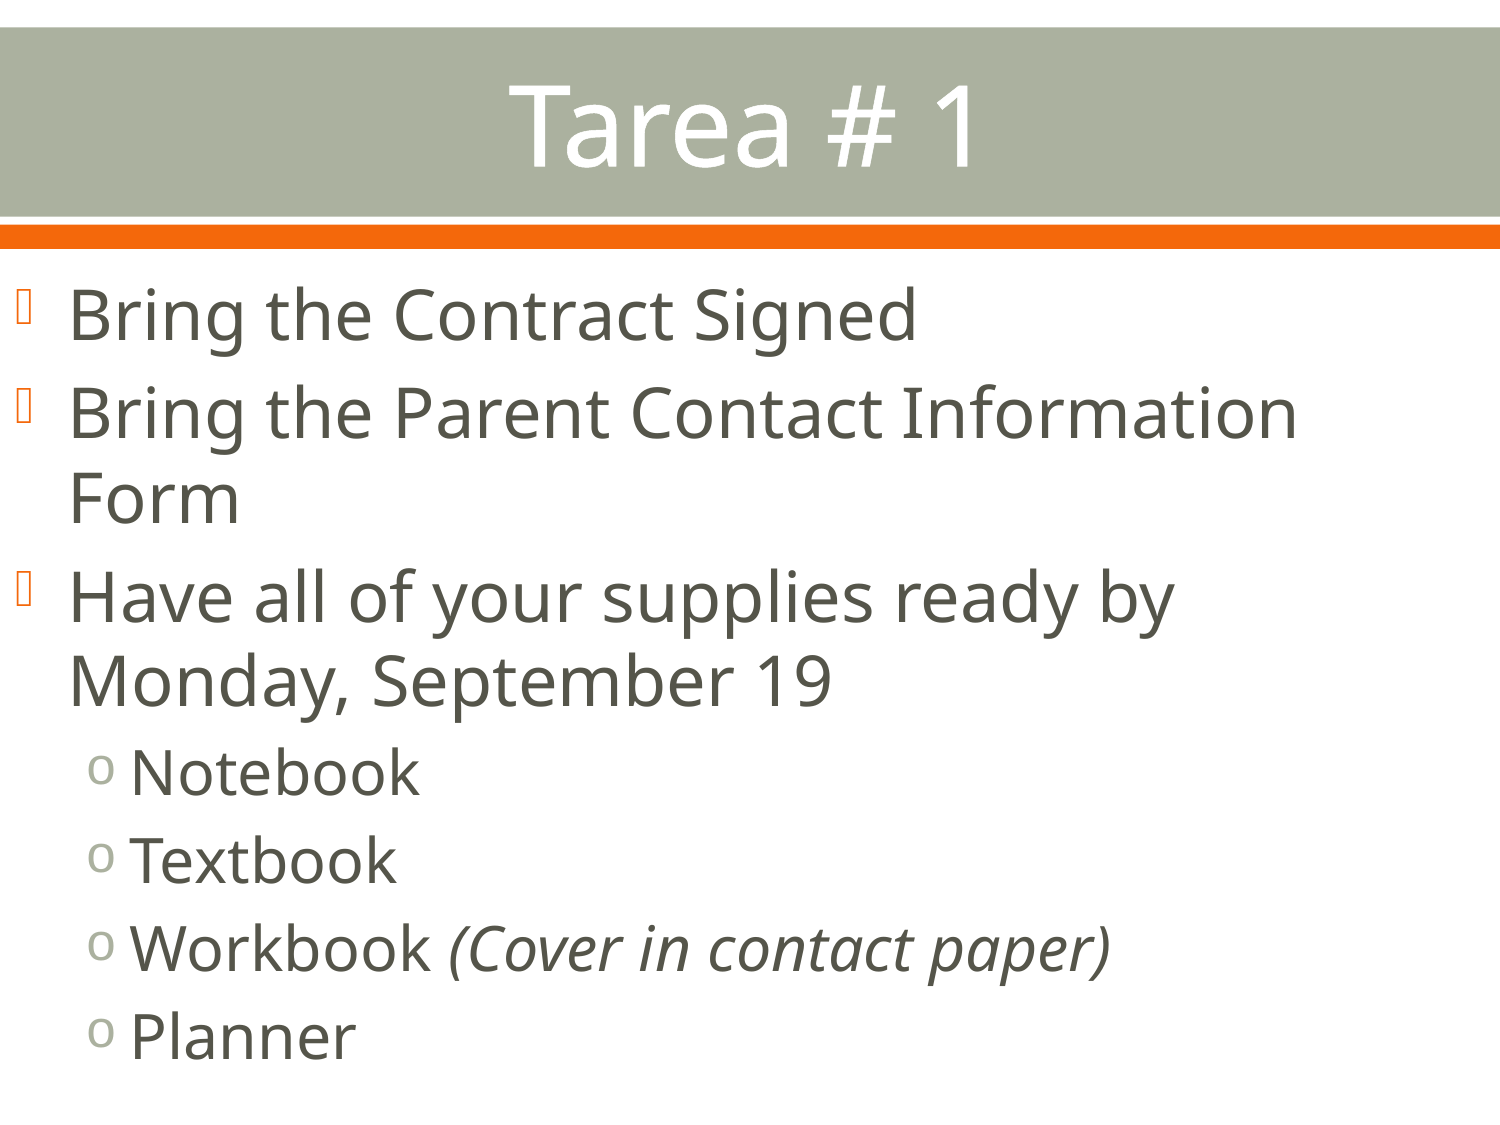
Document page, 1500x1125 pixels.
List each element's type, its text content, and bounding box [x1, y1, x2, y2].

title Tarea # 1 [75, 29, 1425, 213]
list Bring the Contract Signed Bring the Parent Contact Information Form Have all of your supplies ready by Monday, September 19 Notebook Textbook Workbook (Cover in contact paper) Planner [0, 262, 1475, 1088]
